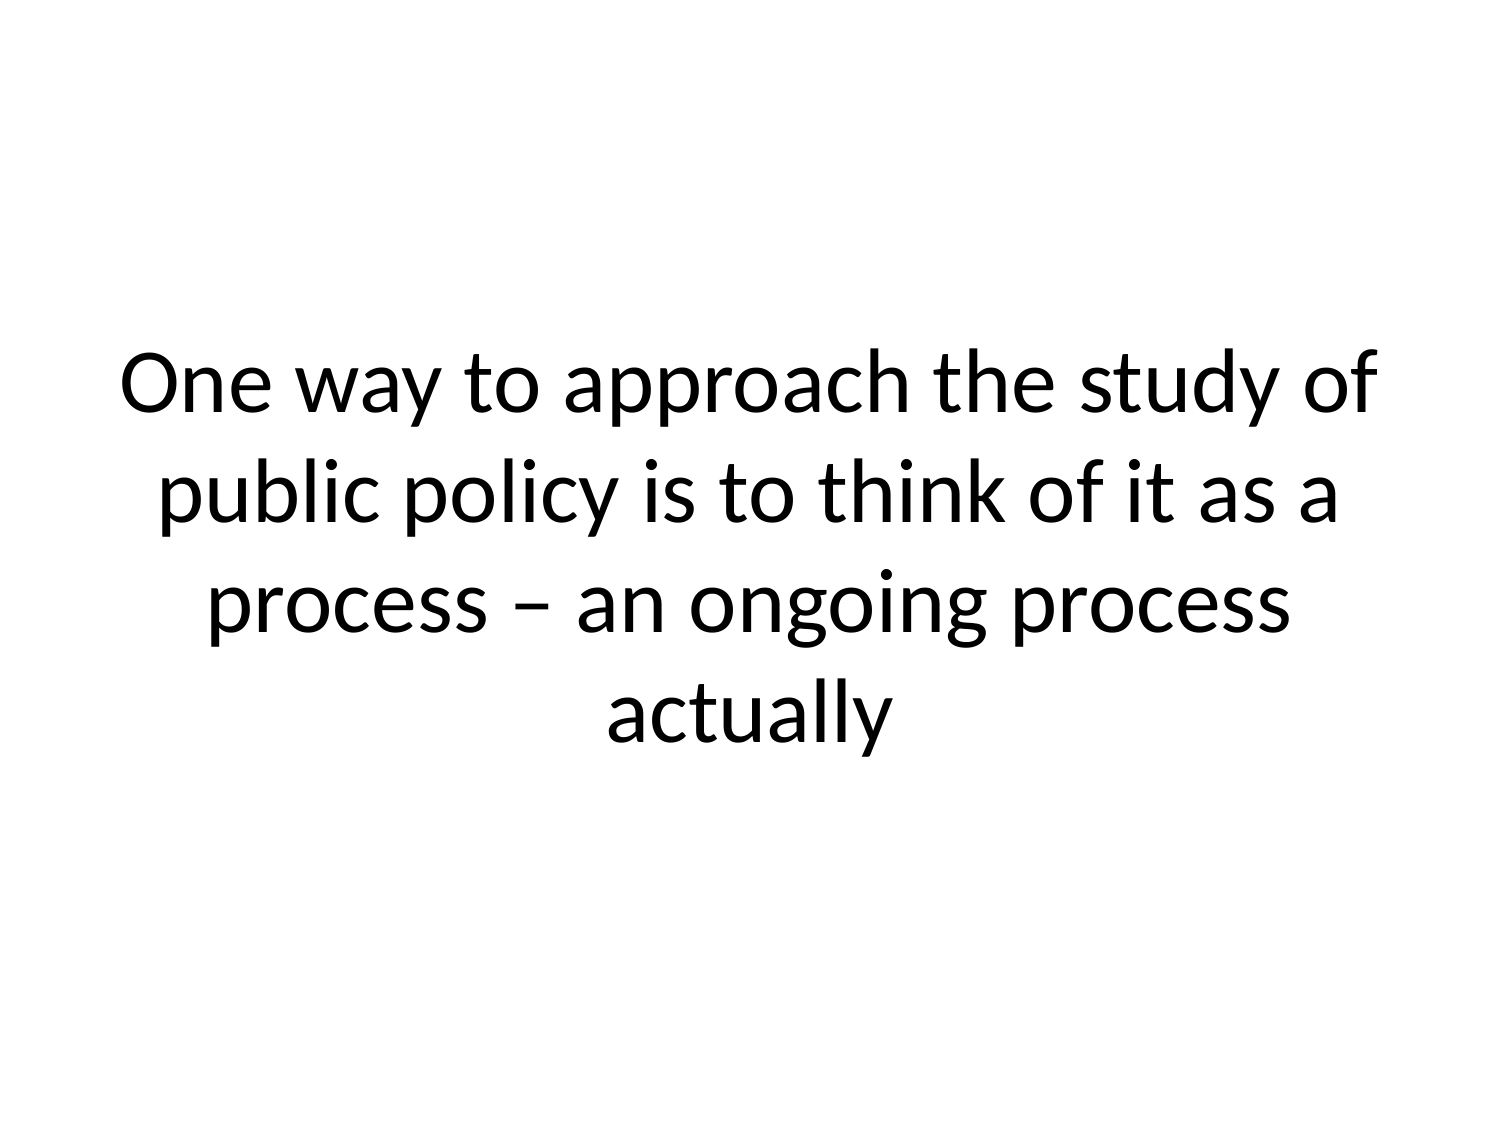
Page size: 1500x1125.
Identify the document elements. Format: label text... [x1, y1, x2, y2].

title One way to approach the study of public policy is to think of it as a process – an ongoing process actually [75, 45, 1425, 1038]
